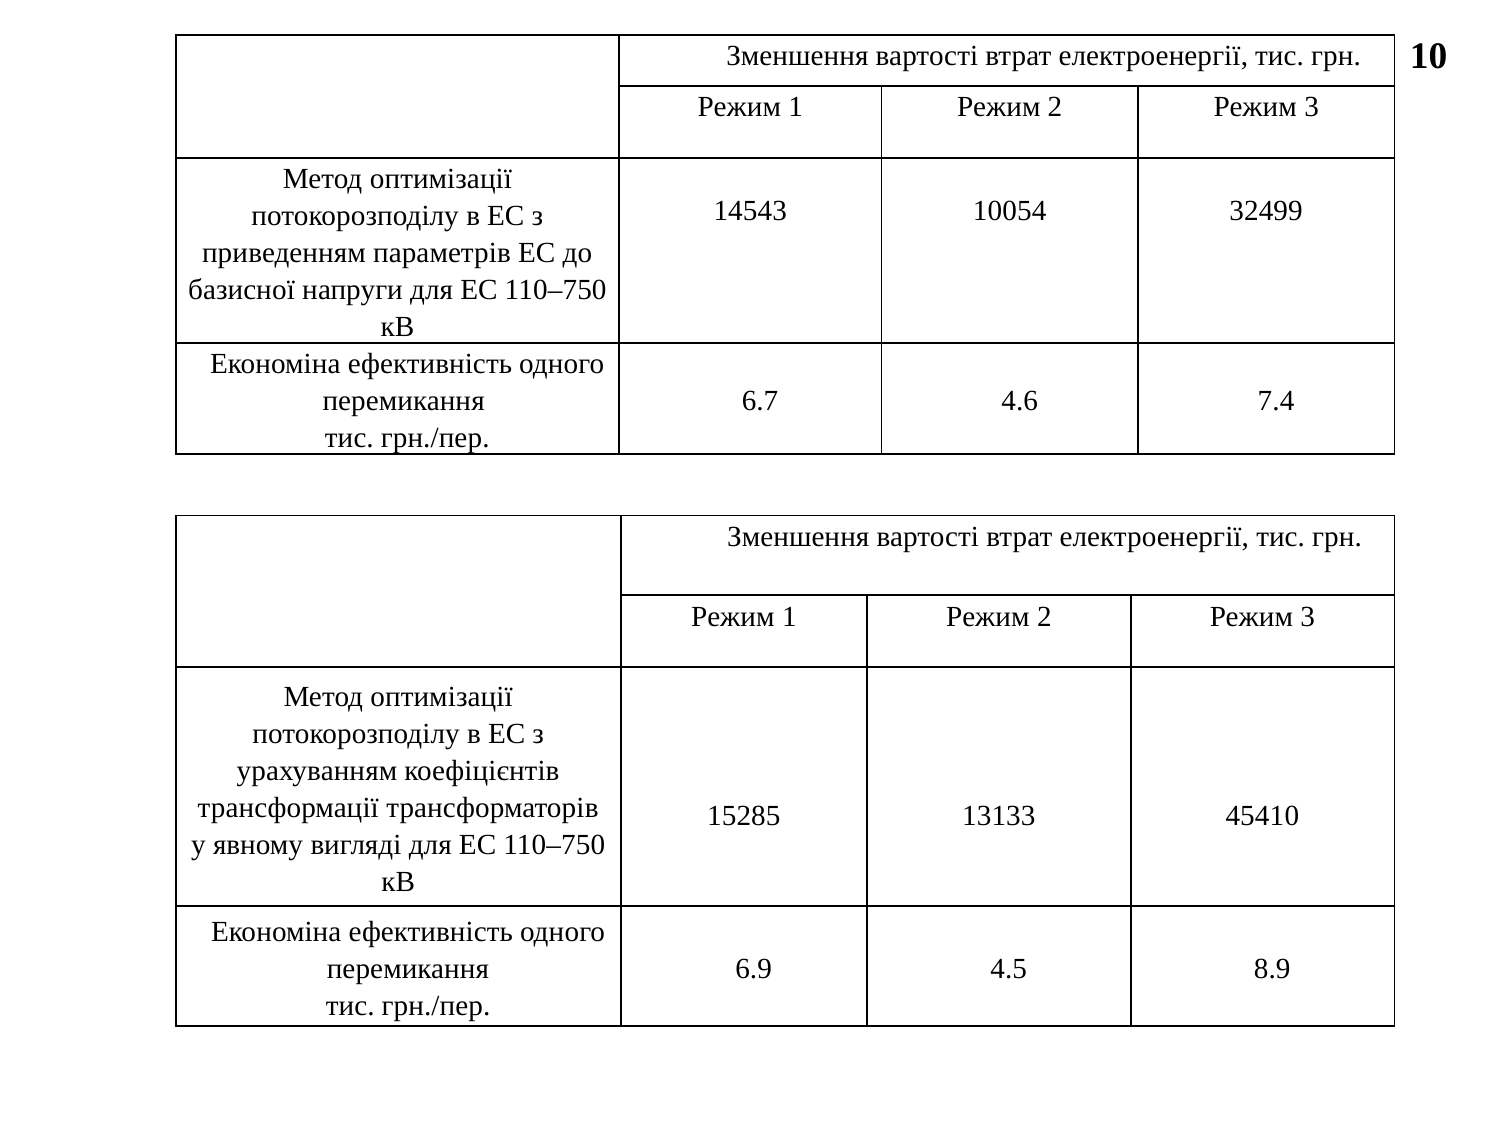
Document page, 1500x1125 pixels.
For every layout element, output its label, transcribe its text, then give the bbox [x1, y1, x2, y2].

table_cell 7.4 [1139, 344, 1394, 453]
table_cell Метод оптимізації потокорозподілу в ЕС з урахуванням коефіцієнтів трансформації трансформаторів у явному вигляді для ЕС 110–750 кВ [177, 668, 620, 905]
table_cell 8.9 [1132, 907, 1394, 1025]
table_cell 13133 [868, 668, 1130, 905]
table_cell 15285 [622, 668, 866, 905]
table_cell 6.7 [620, 344, 881, 453]
table_cell 4.5 [868, 907, 1130, 1025]
text_box 10 [1394, 23, 1463, 84]
table_cell 45410 [1132, 668, 1394, 905]
table_cell Режим 2 [882, 87, 1137, 157]
table_header [177, 516, 620, 666]
table_cell Режим 3 [1139, 87, 1394, 157]
table_cell Режим 1 [622, 596, 866, 666]
table_cell Режим 3 [1132, 596, 1394, 666]
table_cell Економіна ефективність одного перемикання тис. грн./пер. [177, 907, 620, 1025]
table_header Зменшення вартості втрат електроенергії, тис. грн. [622, 516, 1394, 594]
table_header [177, 36, 618, 157]
table_cell 32499 [1139, 159, 1394, 342]
table_cell Економіна ефективність одного перемикання тис. грн./пер. [177, 344, 618, 453]
table_cell 10054 [882, 159, 1137, 342]
table_cell Режим 1 [620, 87, 881, 157]
table_cell Режим 2 [868, 596, 1130, 666]
table_header Зменшення вартості втрат електроенергії, тис. грн. [620, 36, 1394, 85]
table_cell Метод оптимізації потокорозподілу в ЕС з приведенням параметрів ЕС до базисної напруги для ЕС 110–750 кВ [177, 159, 618, 342]
table_cell 4.6 [882, 344, 1137, 453]
table_cell 6.9 [622, 907, 866, 1025]
table_cell 14543 [620, 159, 881, 342]
